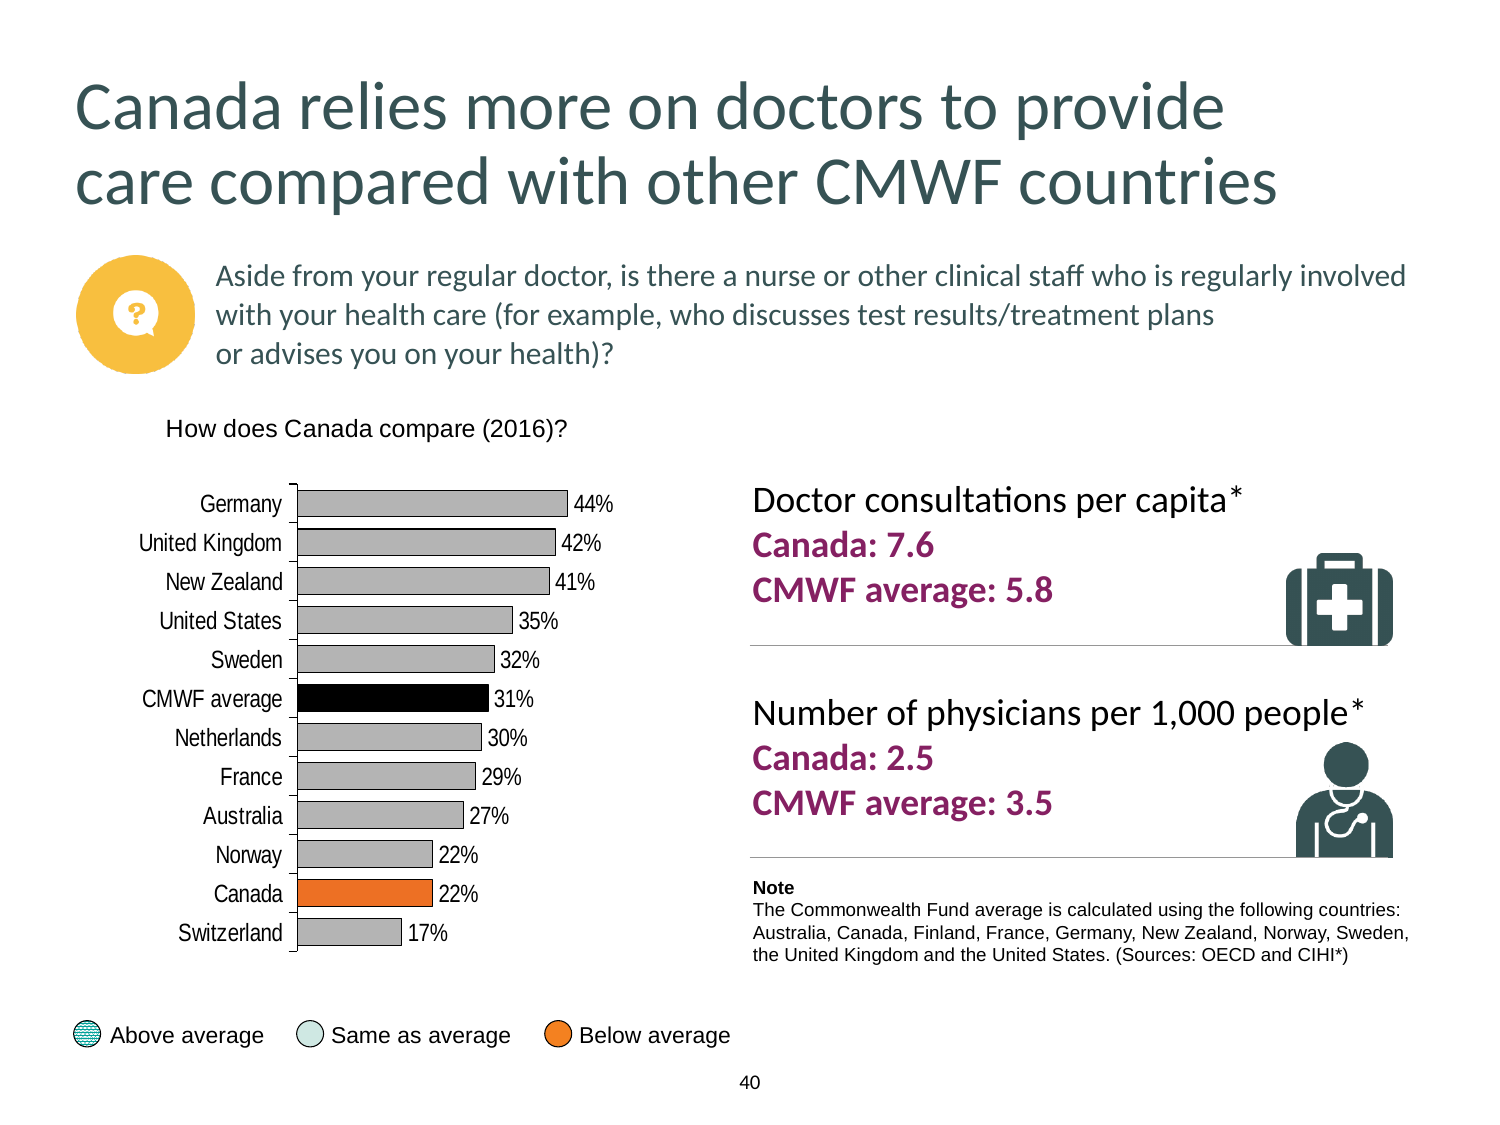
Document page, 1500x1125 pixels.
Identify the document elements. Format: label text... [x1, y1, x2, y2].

title Canada relies more on doctors to provide care compared with other CMWF countries [60, 60, 1411, 228]
text_box Note The Commonwealth Fund average is calculated using the following countries: Australia, Canada, Finland, France, Germany, New Zealand, Norway, Sweden, the United Kingdom and the United States. (Sources: OECD and CIHI*) [738, 868, 1436, 973]
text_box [73, 1012, 784, 1057]
text_box Doctor consultations per capita* Canada: 7.6 CMWF average: 5.8 [737, 467, 1292, 618]
text_box Aside from your regular doctor, is there a nurse or other clinical staff who is regularly involved with your health care (for example, who discusses test results/treatment plans or advises you on your health)? [215, 235, 1424, 390]
text_box Number of physicians per 1,000 people* Canada: 2.5 CMWF average: 3.5 [737, 680, 1424, 830]
chart [79, 407, 671, 973]
picture [1296, 742, 1394, 858]
picture [76, 255, 195, 374]
picture [1286, 553, 1394, 646]
